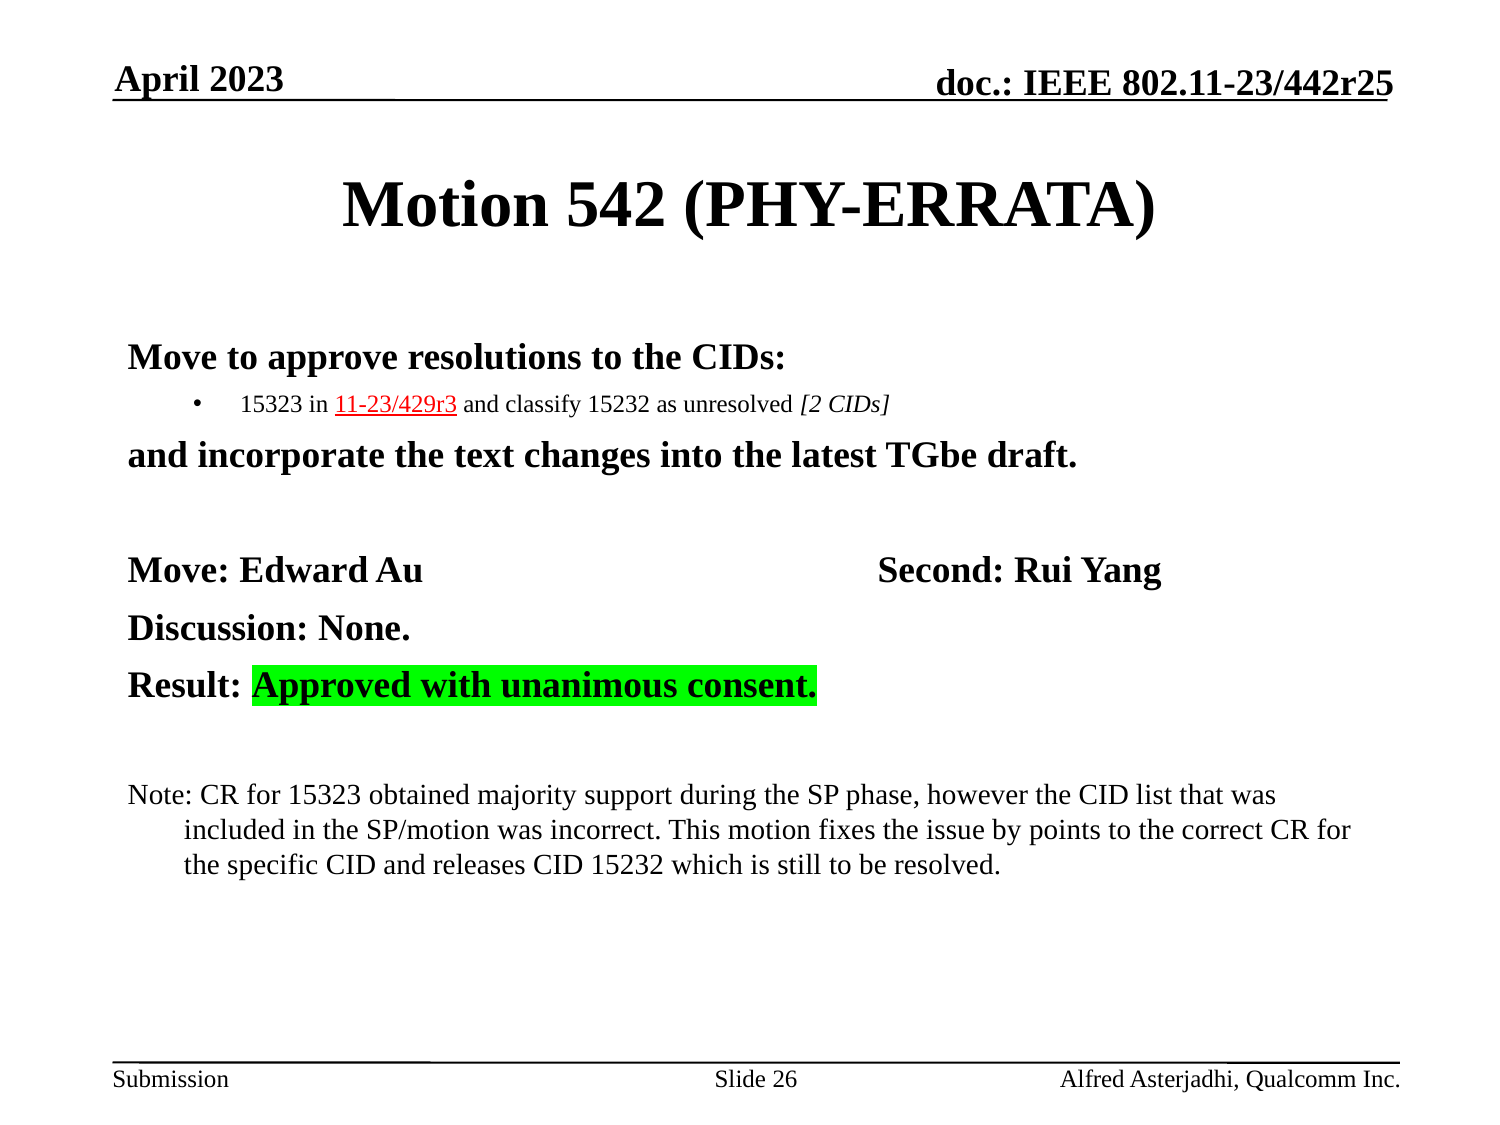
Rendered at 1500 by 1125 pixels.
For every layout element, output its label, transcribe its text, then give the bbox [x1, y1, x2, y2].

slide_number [114, 54, 423, 100]
slide_number Slide 26 [712, 1061, 800, 1123]
title Motion 542 (PHY-ERRATA) [112, 112, 1388, 288]
list Move to approve resolutions to the CIDs: 15323 in 11-23/429r3 and classify 15232 as unresolved [2 CIDs] and incorporate the text changes into the latest TGbe draft. Move: Edward Au Second: Rui Yang Discussion: None. Result: Approved with unanimous consent. Note: CR for 15323 obtained majority support during the SP phase, however the CID list that was included in the SP/motion was incorrect. This motion fixes the issue by points to the correct CR for the specific CID and releases CID 15232 which is still to be resolved. [112, 324, 1388, 1000]
footer Alfred Asterjadhi, Qualcomm Inc. [878, 1061, 1402, 1093]
